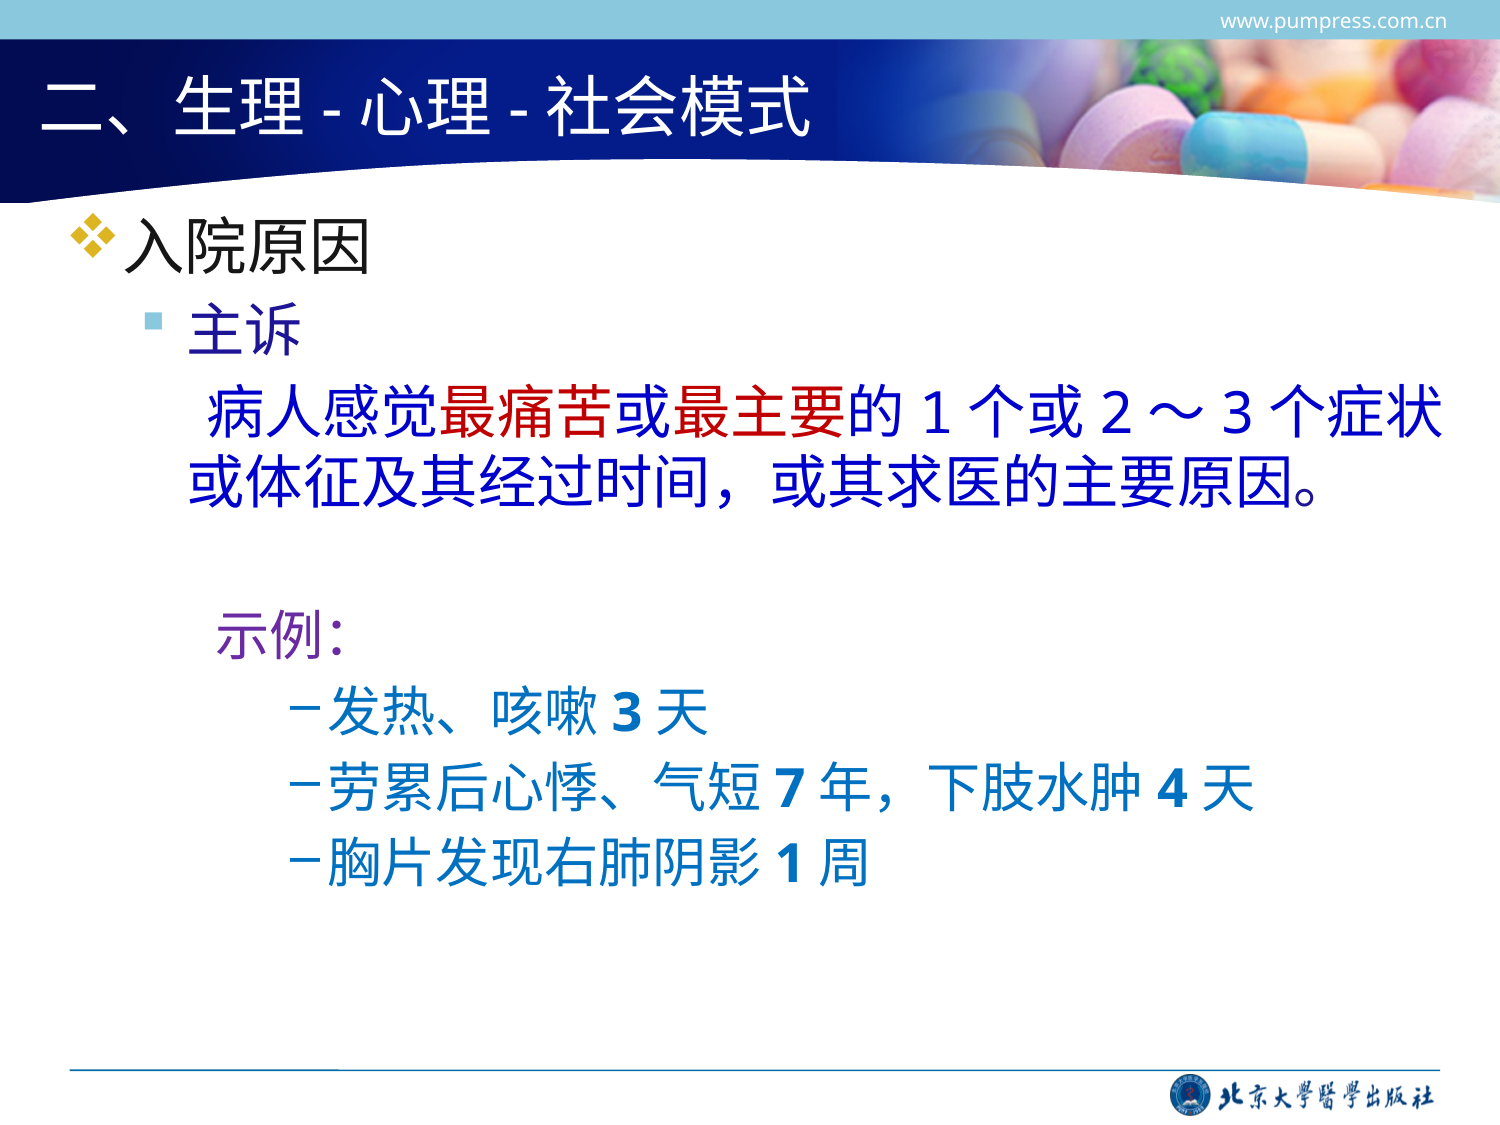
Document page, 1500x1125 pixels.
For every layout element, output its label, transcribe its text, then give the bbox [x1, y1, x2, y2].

slide_number www.pumpress.com.cn [1024, 0, 1463, 38]
list 入院原因 主诉 病人感觉最痛苦或最主要的1个或2～3个症状或体征及其经过时间，或其求医的主要原因。 示例： 发热、咳嗽3天 劳累后心悸、气短7年，下肢水肿4天 胸片发现右肺阴影1周 [49, 198, 1463, 1026]
picture [0, 40, 1500, 203]
picture [1170, 1074, 1436, 1118]
title 二、生理-心理-社会模式 [23, 58, 1349, 152]
